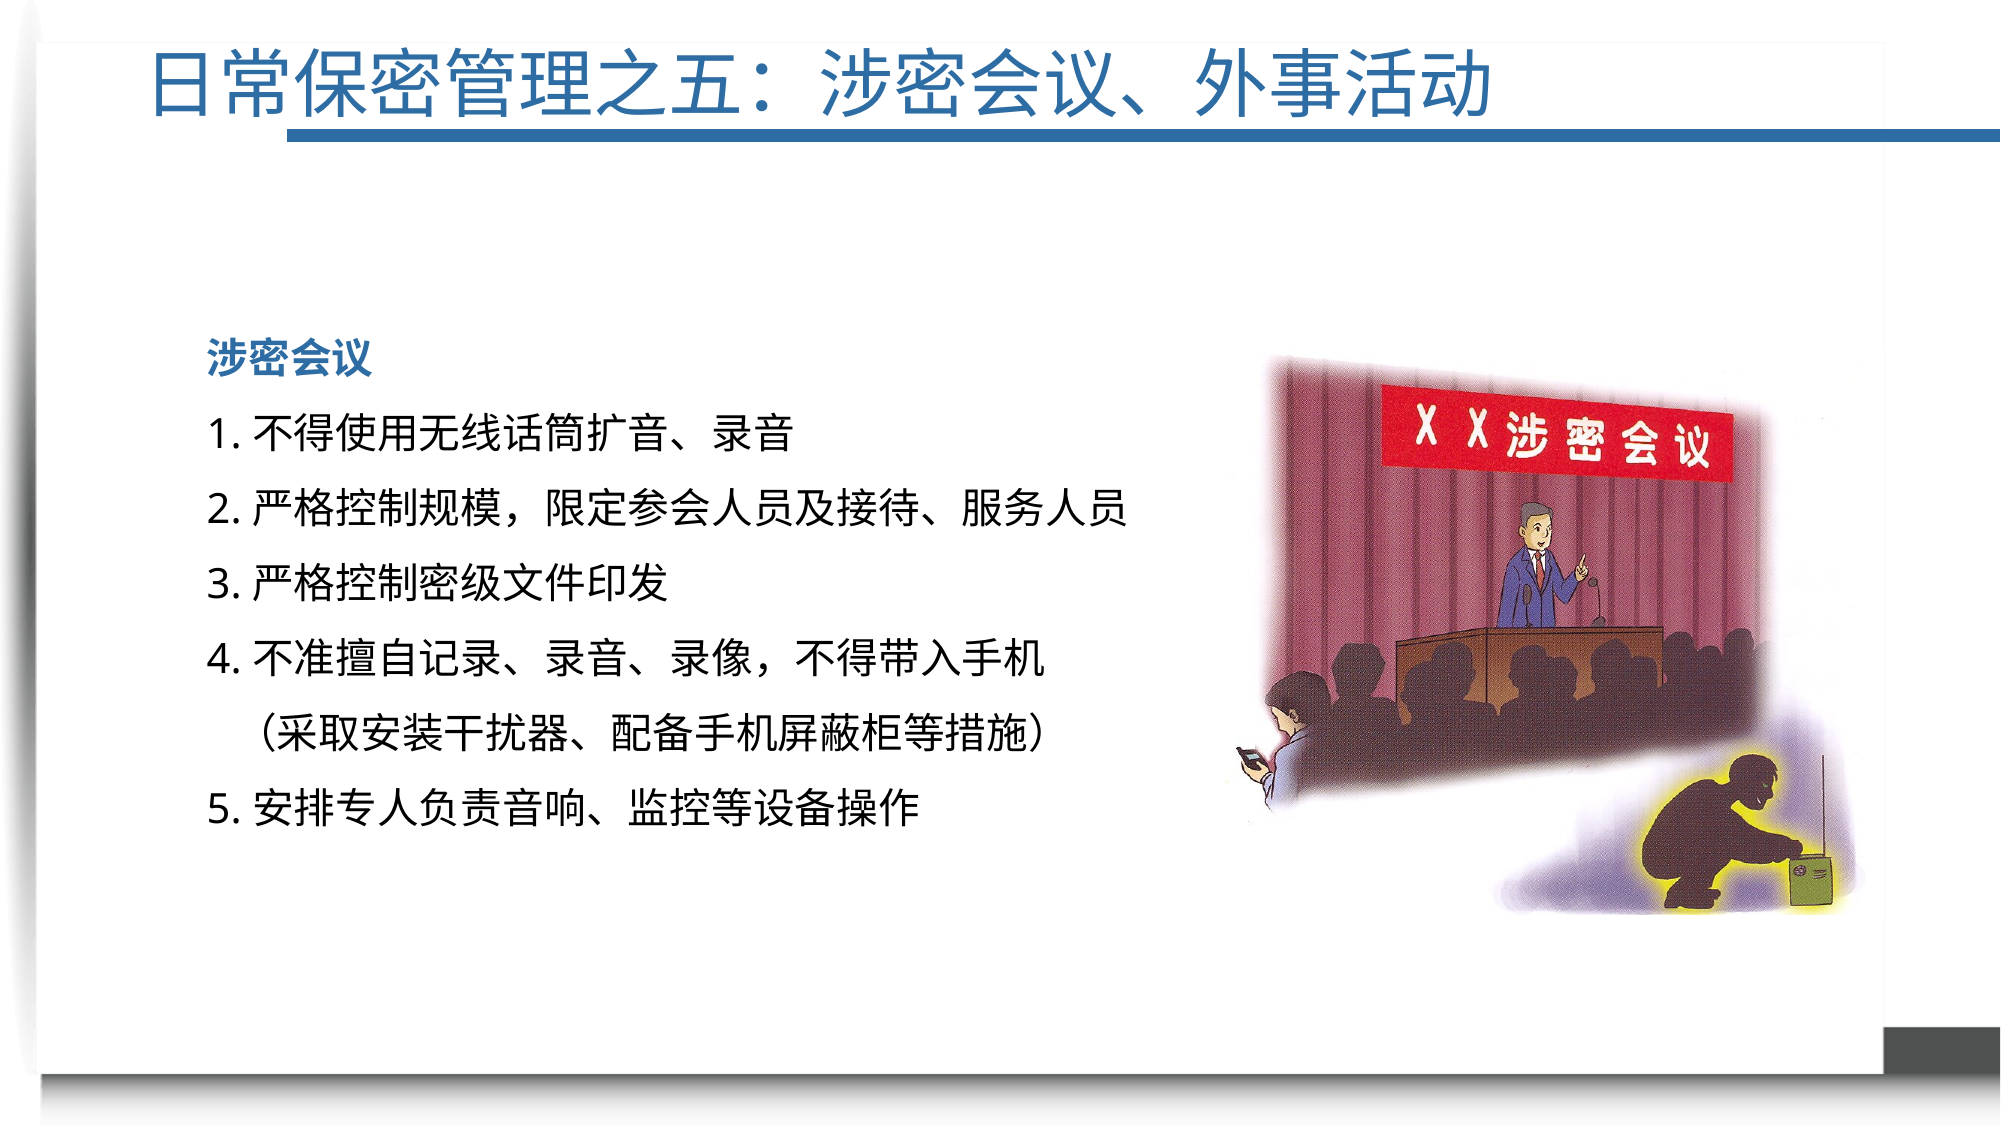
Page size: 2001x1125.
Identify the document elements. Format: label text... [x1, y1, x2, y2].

text_box 涉密会议 1.不得使用无线话筒扩音、录音 2.严格控制规模，限定参会人员及接待、服务人员 3.严格控制密级文件印发 4.不准擅自记录、录音、录像，不得带入手机 （采取安装干扰器、配备手机屏蔽柜等措施） 5.安排专人负责音响、监控等设备操作 [191, 299, 1162, 840]
text_box 日常保密管理之五：涉密会议、外事活动 [128, 29, 1509, 135]
picture [0, 0, 2001, 1125]
